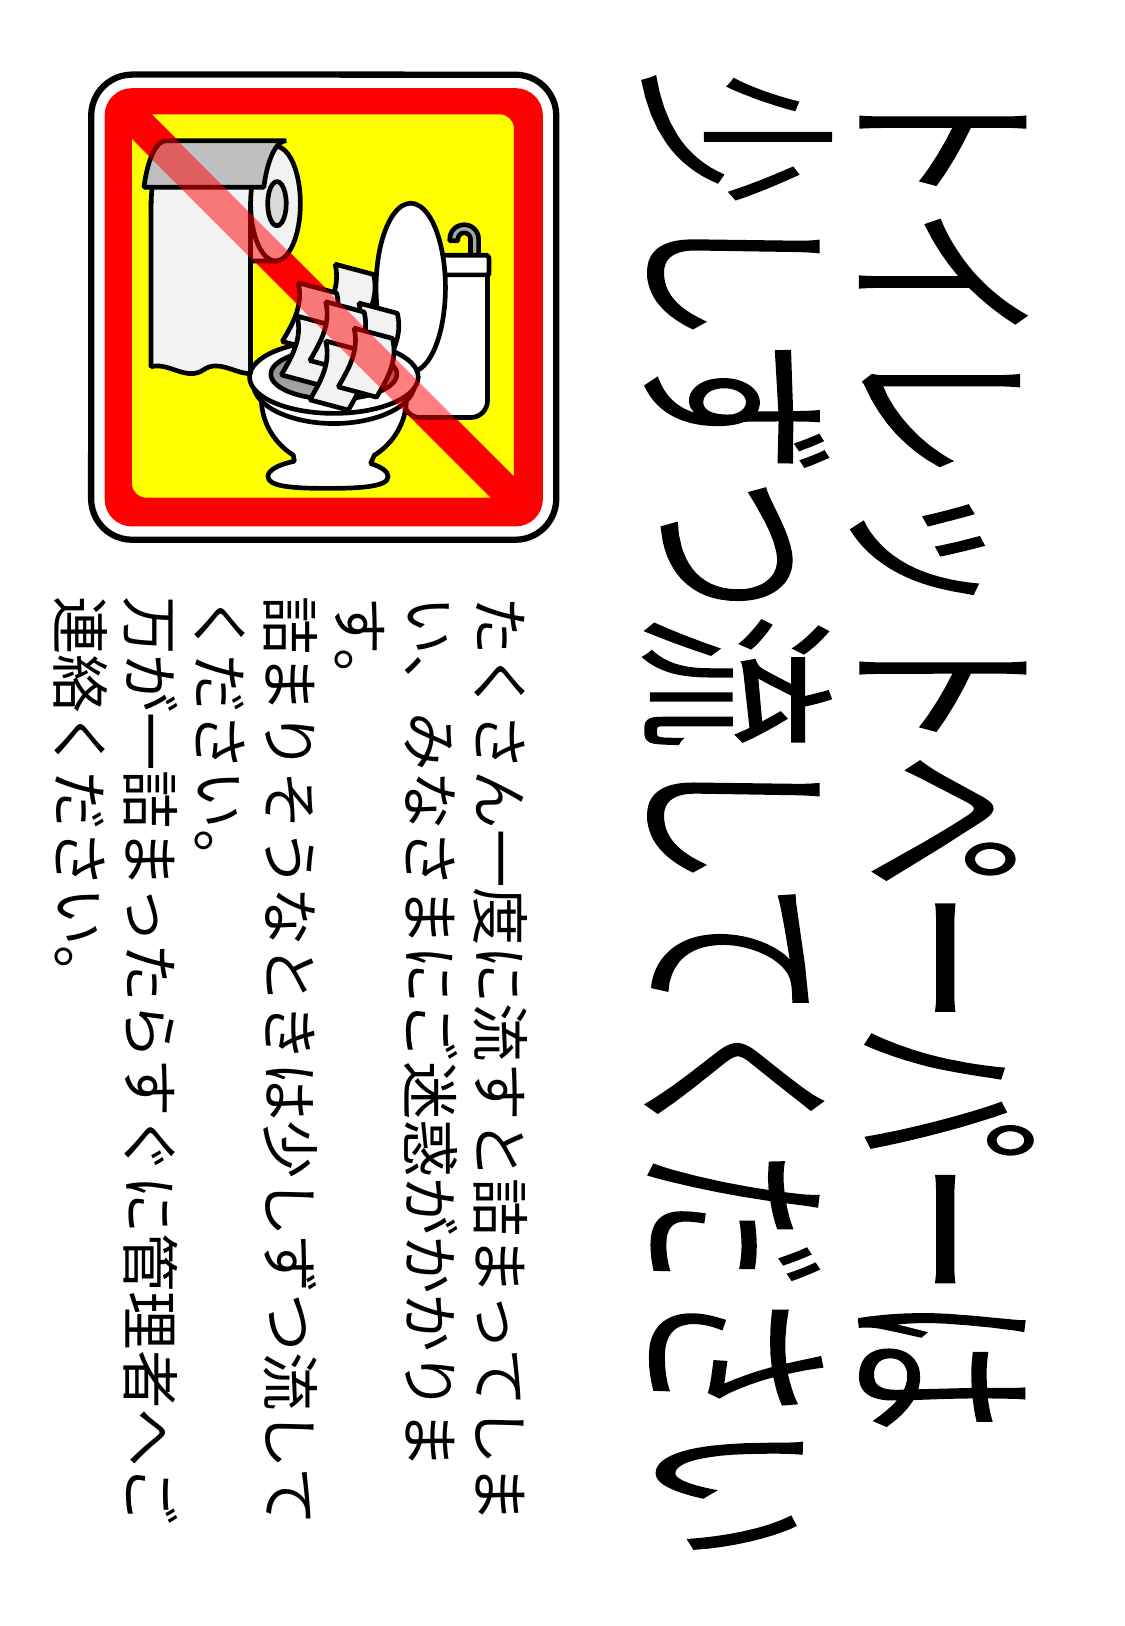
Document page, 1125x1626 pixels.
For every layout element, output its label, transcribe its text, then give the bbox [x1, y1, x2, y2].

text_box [90, 74, 557, 540]
text_box たくさん一度に流すと詰まってしまい、みなさまにご迷惑がかかります。 詰まりそうなときは少しずつ流してください。 万が一詰まったらすぐに管理者へご連絡ください。 [89, 581, 545, 1584]
